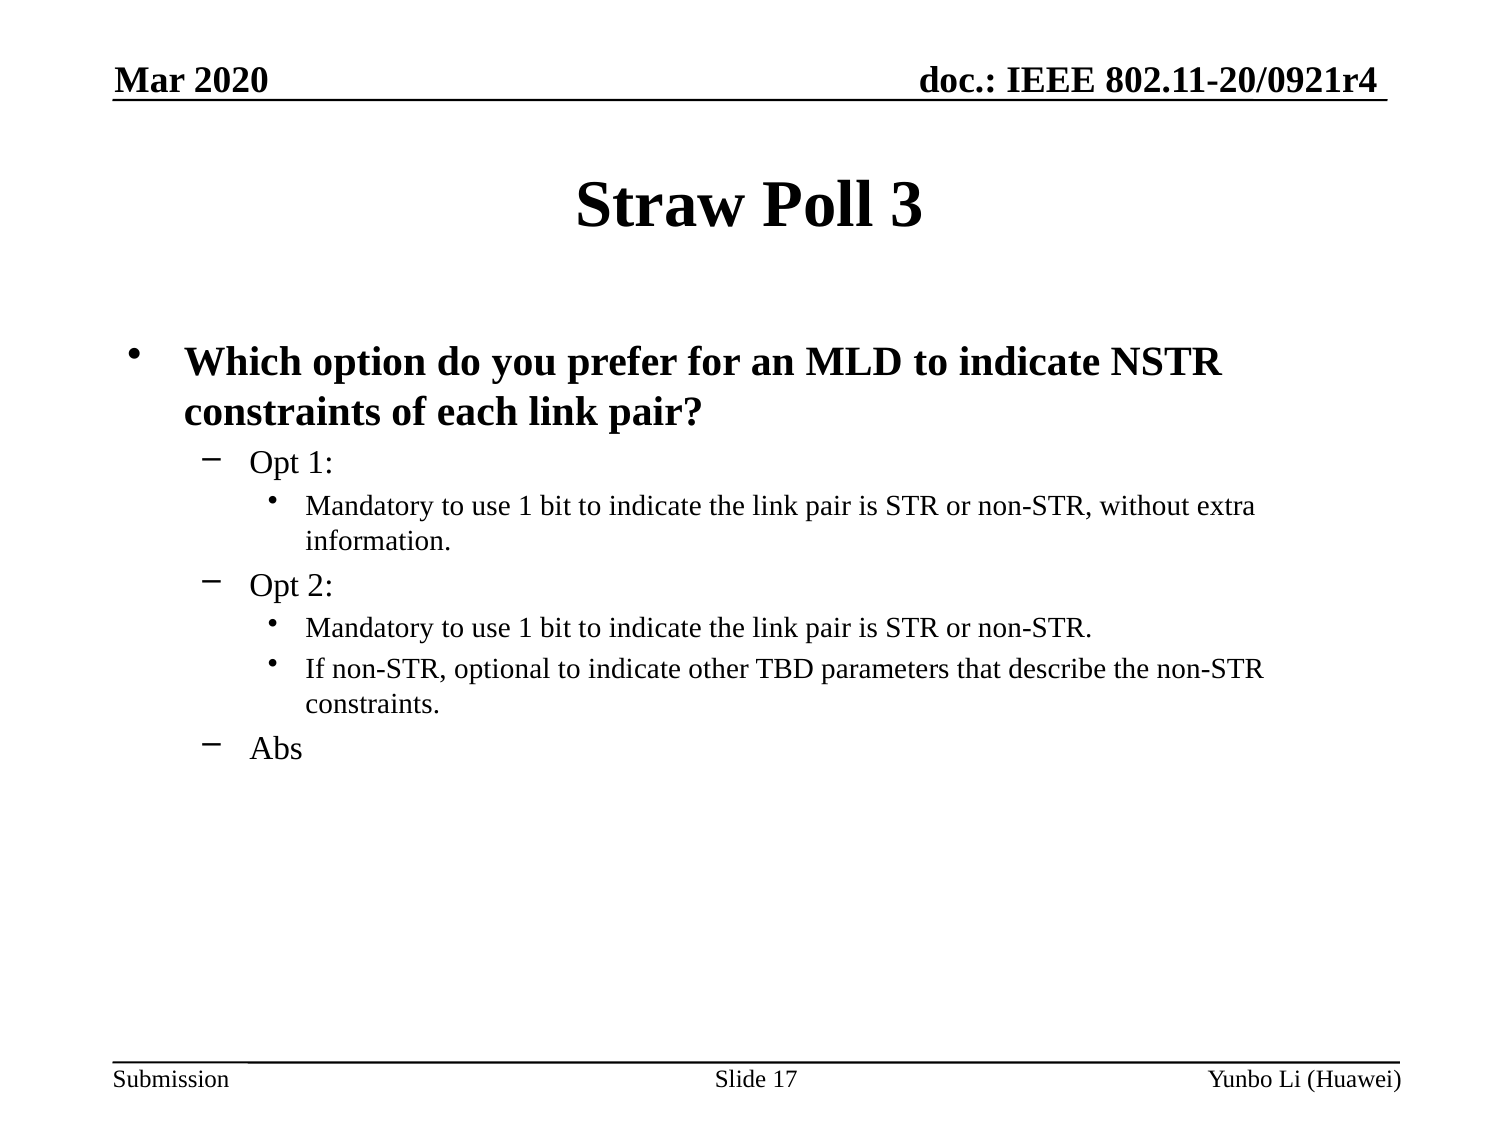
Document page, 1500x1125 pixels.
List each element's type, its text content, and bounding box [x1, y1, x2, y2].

title Straw Poll 3 [112, 112, 1388, 288]
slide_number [114, 54, 271, 101]
slide_number Slide 17 [712, 1061, 800, 1093]
footer Yunbo Li (Huawei) [1204, 1061, 1402, 1093]
list Which option do you prefer for an MLD to indicate NSTR constraints of each link pair? Opt 1: Mandatory to use 1 bit to indicate the link pair is STR or non-STR, without extra information. Opt 2: Mandatory to use 1 bit to indicate the link pair is STR or non-STR. If non-STR, optional to indicate other TBD parameters that describe the non-STR constraints. Abs [112, 326, 1388, 1002]
